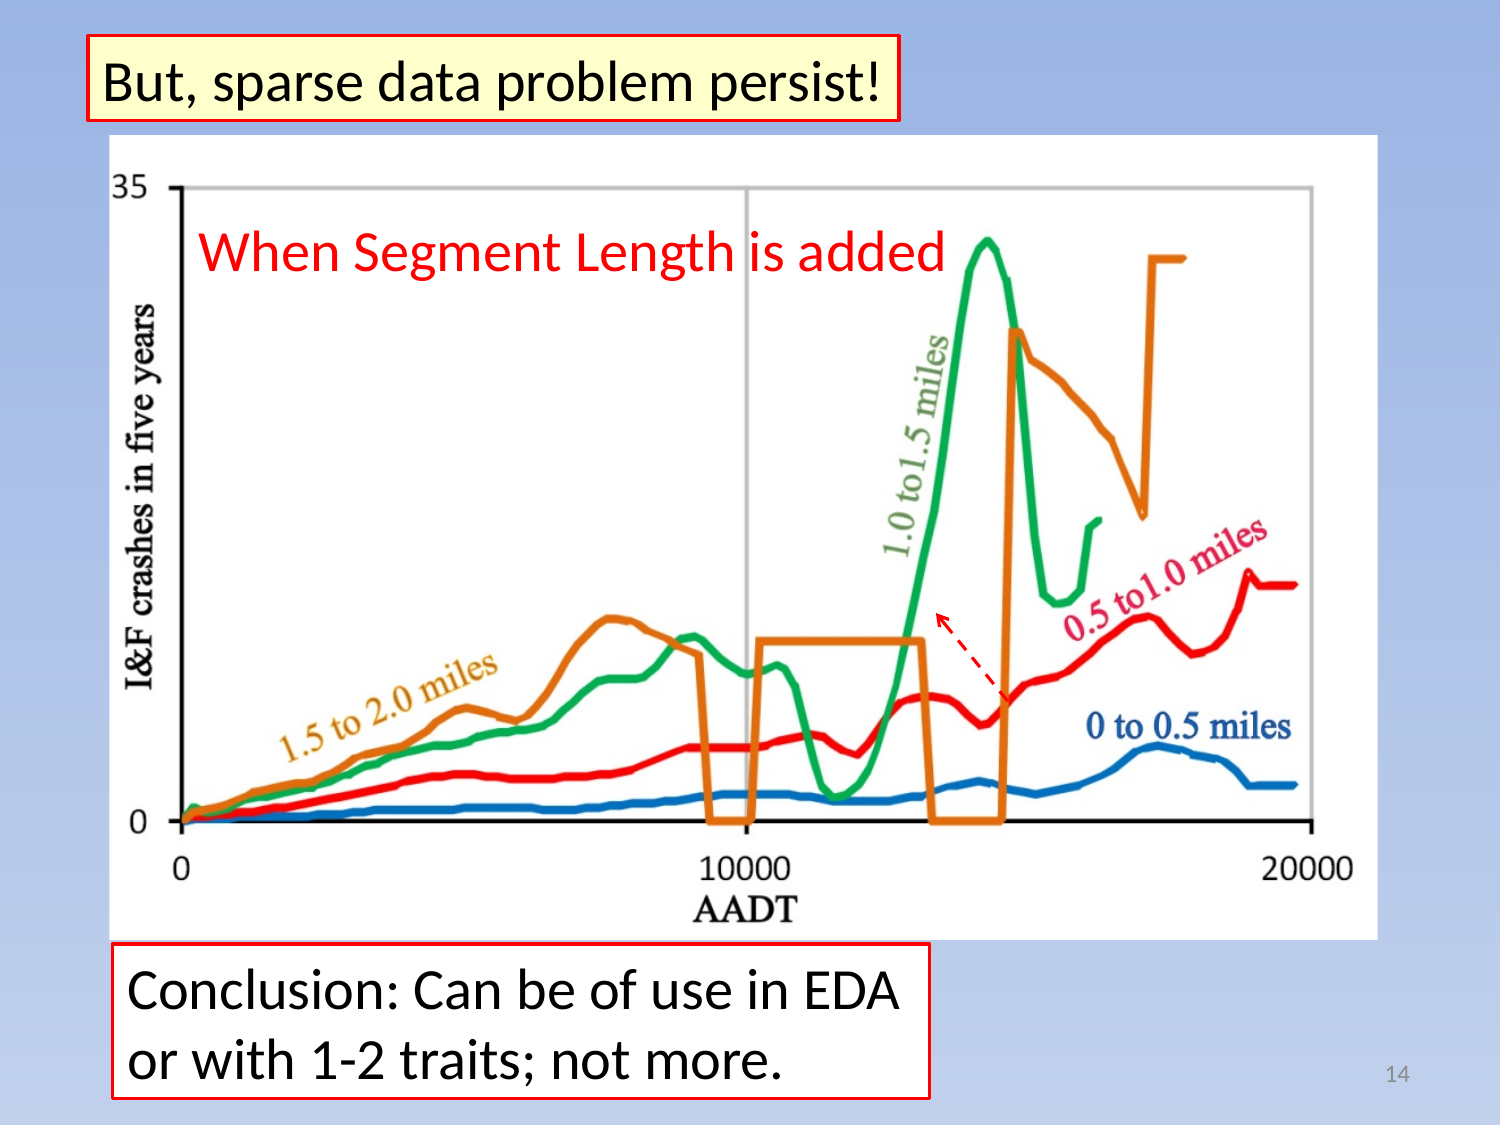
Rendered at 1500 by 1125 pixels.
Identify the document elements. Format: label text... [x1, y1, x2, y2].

slide_number 14 [1074, 1042, 1425, 1103]
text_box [935, 612, 1008, 702]
picture [108, 135, 1378, 940]
text_box Conclusion: Can be of use in EDA or with 1-2 traits; not more. [112, 948, 930, 1099]
text_box But, sparse data problem persist! [88, 35, 899, 121]
